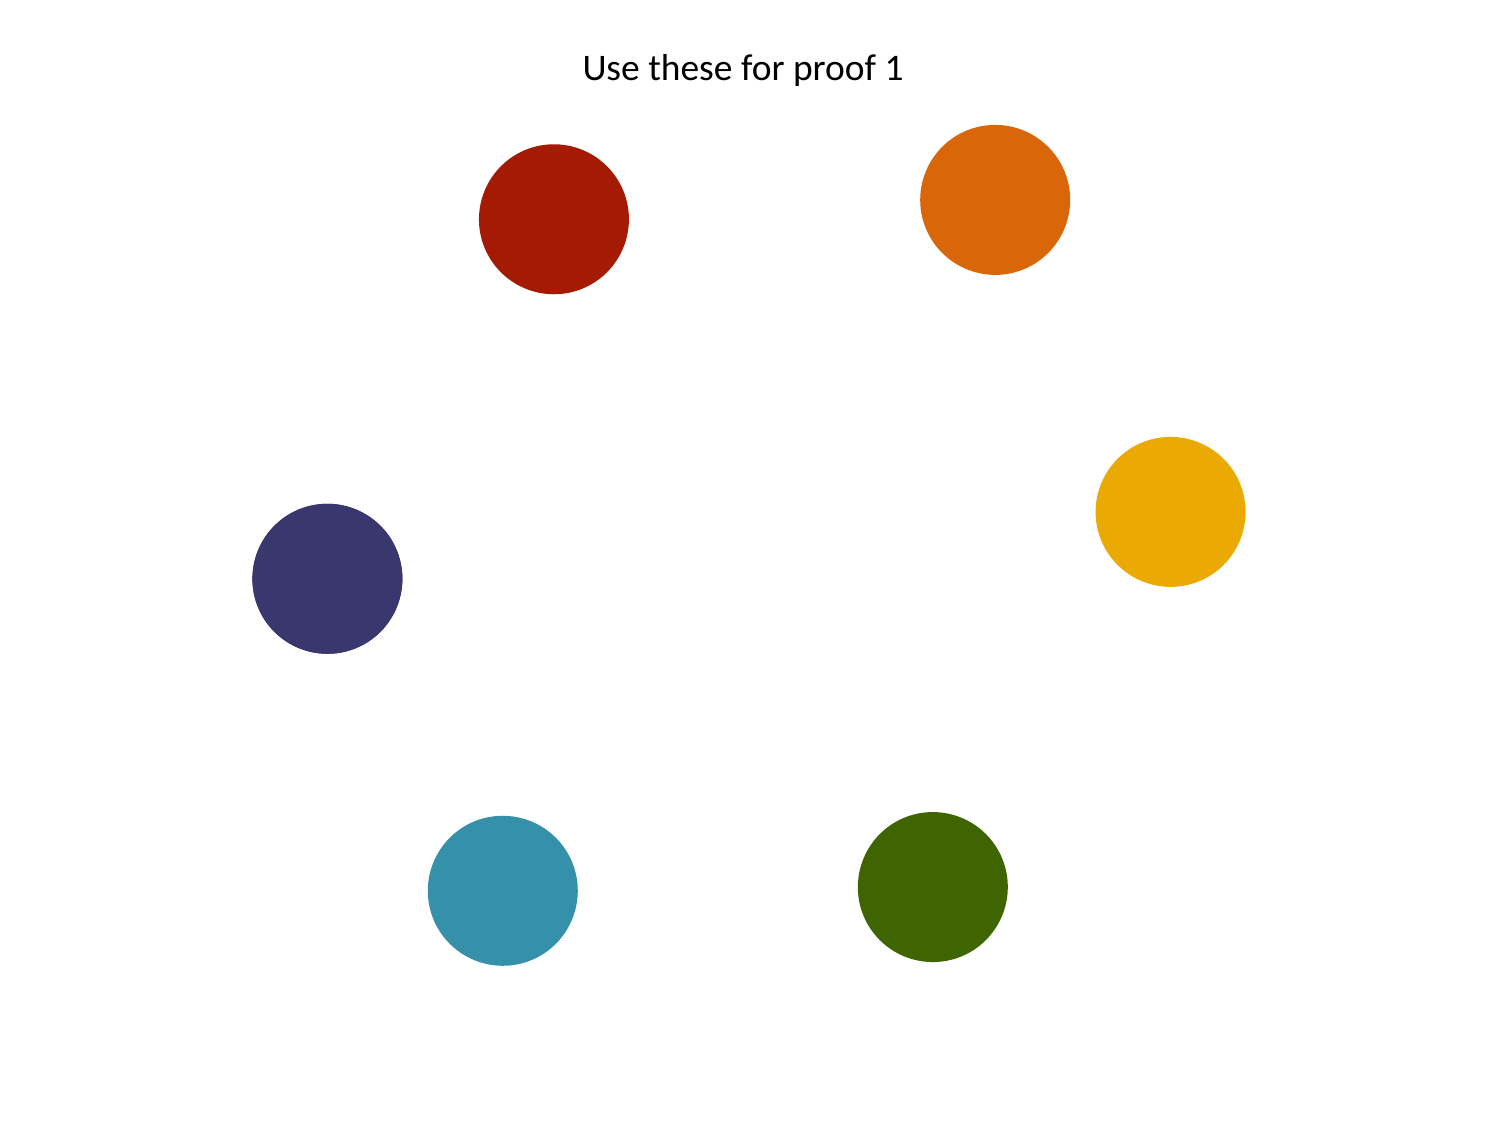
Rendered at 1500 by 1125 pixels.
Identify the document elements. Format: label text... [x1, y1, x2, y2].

text_box [250, 501, 405, 656]
text_box [855, 809, 1010, 965]
text_box [1093, 434, 1248, 589]
text_box [425, 813, 580, 968]
text_box Use these for proof 1 [567, 36, 919, 96]
text_box [476, 142, 632, 297]
text_box [918, 122, 1073, 277]
